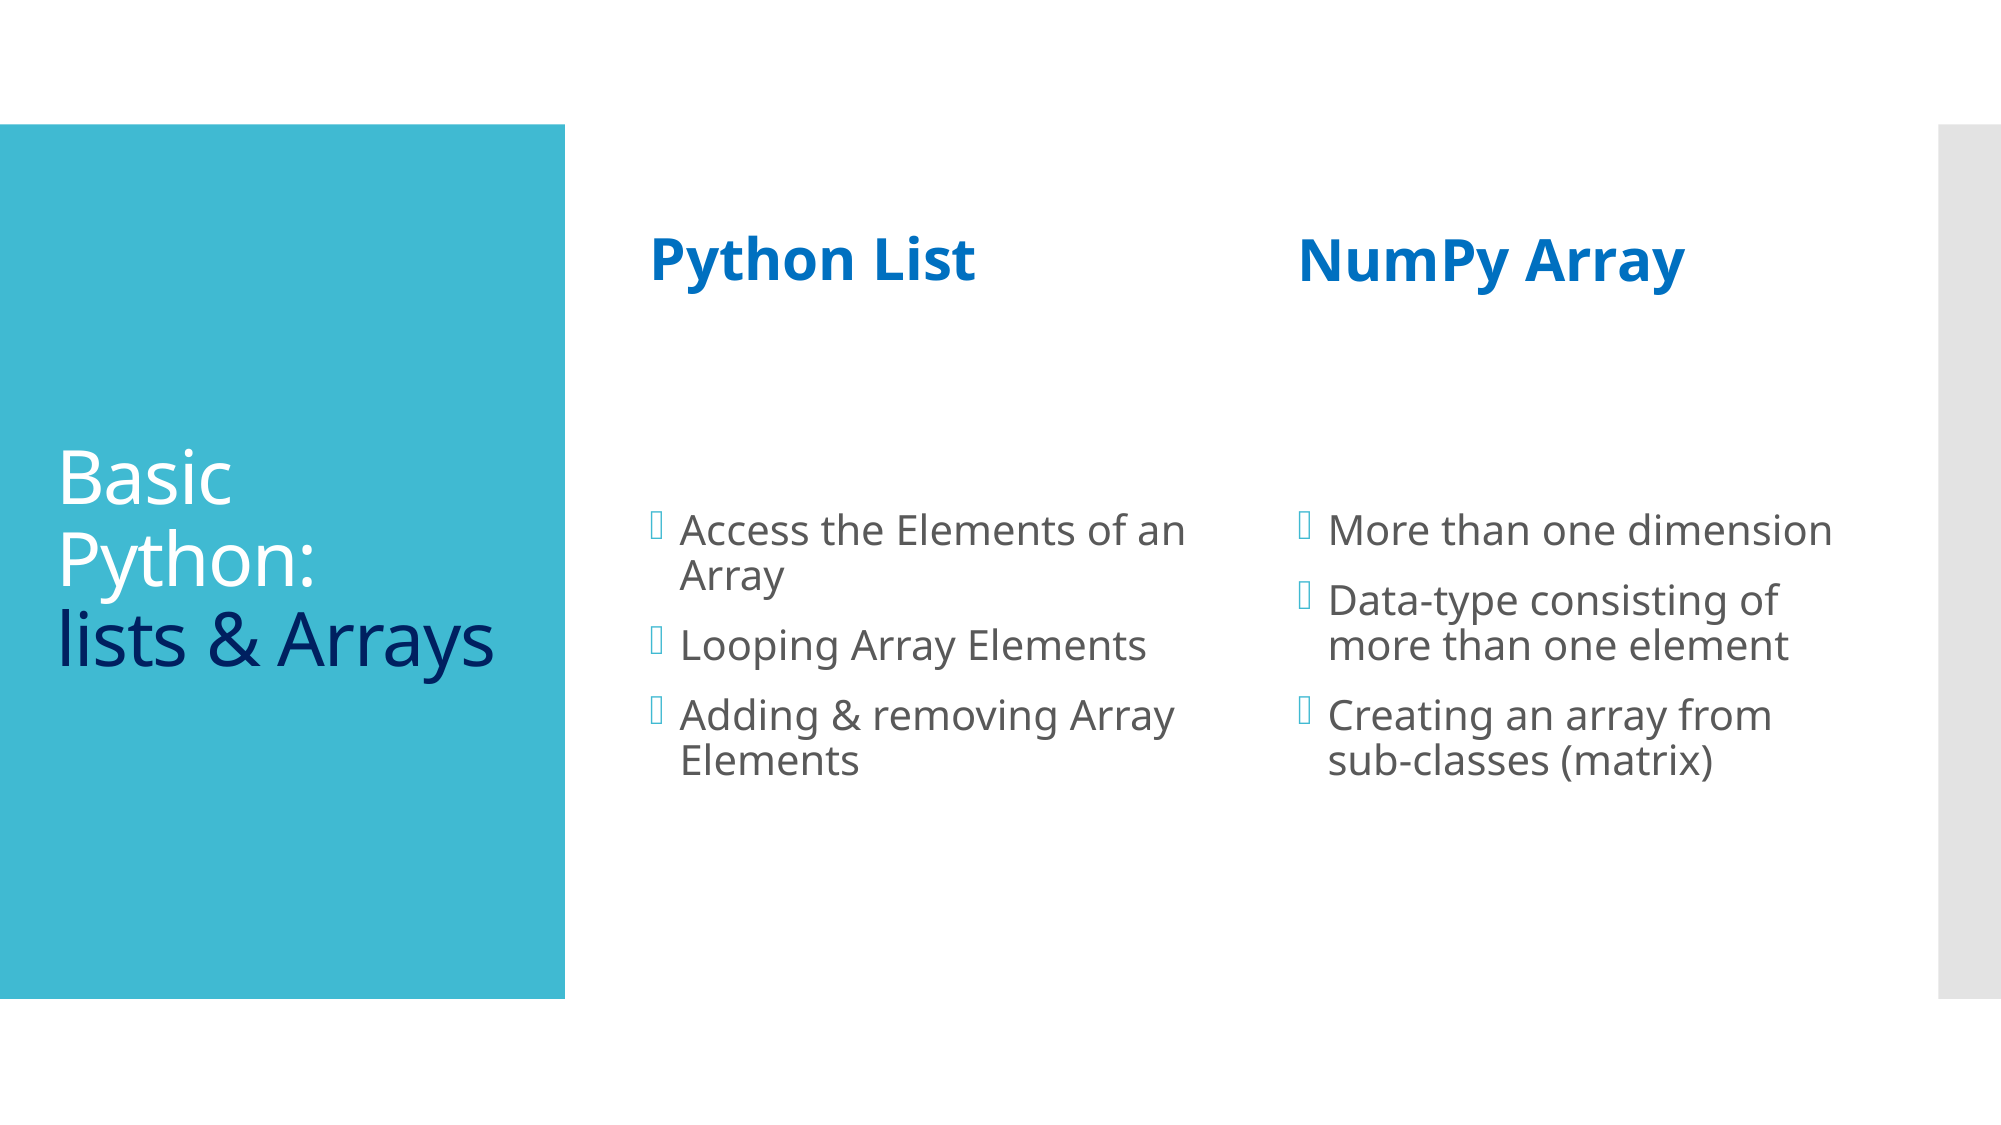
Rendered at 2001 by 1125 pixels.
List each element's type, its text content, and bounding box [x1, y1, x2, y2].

list More than one dimension Data-type consisting of more than one element Creating an array from sub-classes (matrix) [1282, 316, 1853, 977]
list Python List [634, 167, 1205, 301]
title Basic Python: lists & Arrays [41, 184, 525, 940]
list NumPy Array [1282, 167, 1853, 302]
list Access the Elements of an Array Looping Array Elements Adding & removing Array Elements [634, 316, 1205, 977]
